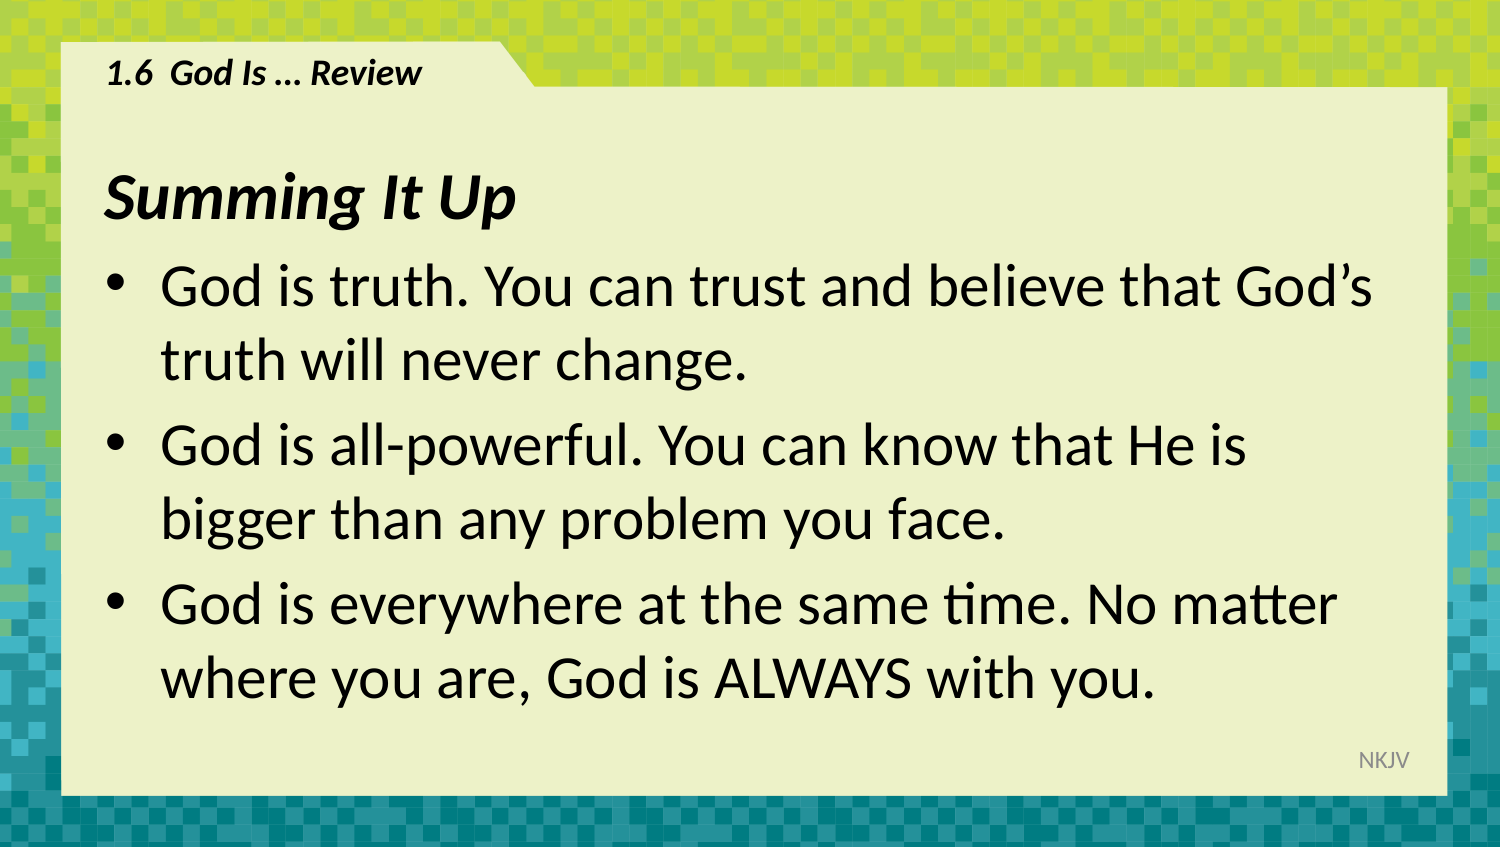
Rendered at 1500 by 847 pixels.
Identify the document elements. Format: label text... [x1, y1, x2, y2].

list Summing It Up God is truth. You can trust and believe that God’s truth will never change. God is all-powerful. You can know that He is bigger than any problem you face. God is everywhere at the same time. No matter where you are, God is ALWAYS with you. [89, 141, 1403, 722]
footer NKJV [950, 736, 1425, 782]
picture [0, 0, 1500, 847]
title 1.6 God Is … Review [89, 33, 1420, 108]
